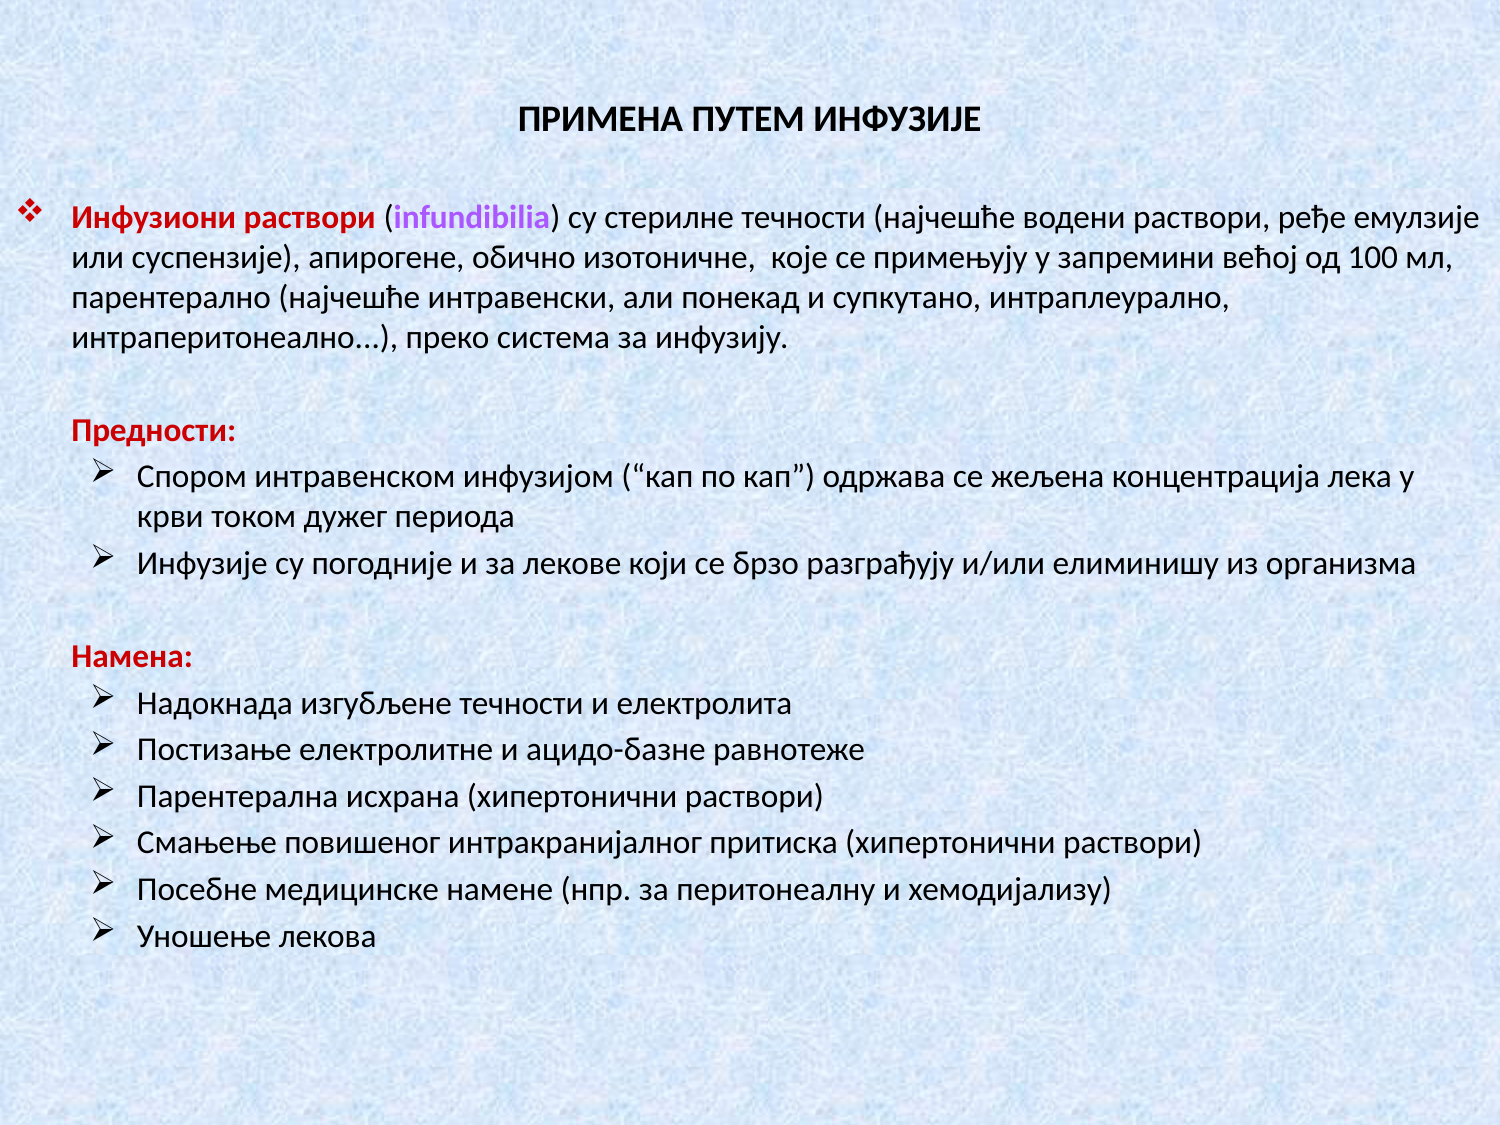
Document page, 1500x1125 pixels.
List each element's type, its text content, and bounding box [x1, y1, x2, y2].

list Инфузиони раствори (infundibilia) су стерилне течности (најчешће водени раствори, ређе емулзије или суспензије), апирогене, обично изотоничне, које се примењују у запремини већој од 100 мл, парентерално (најчешће интравенски, али понекад и супкутано, интраплеурално, интраперитонеално...), преко система за инфузију. Предности: Спором интравенском инфузијом (“кап по кап”) одржава се жељена концентрација лека у крви током дужег периода Инфузије су погодније и за лекове који се брзо разграђују и/или елиминишу из организма Намена: Надокнада изгубљене течности и електролита Постизање електролитне и ацидо-базне равнотеже Парентерална исхрана (хипертонични раствори) Смањење повишеног интракранијалног притиска (хипертонични раствори) Посебне медицинске намене (нпр. за перитонеалну и хемодијализу) Уношење лекова [0, 188, 1500, 1125]
title ПРИМЕНА ПУТЕМ ИНФУЗИЈЕ [0, 0, 1500, 188]
